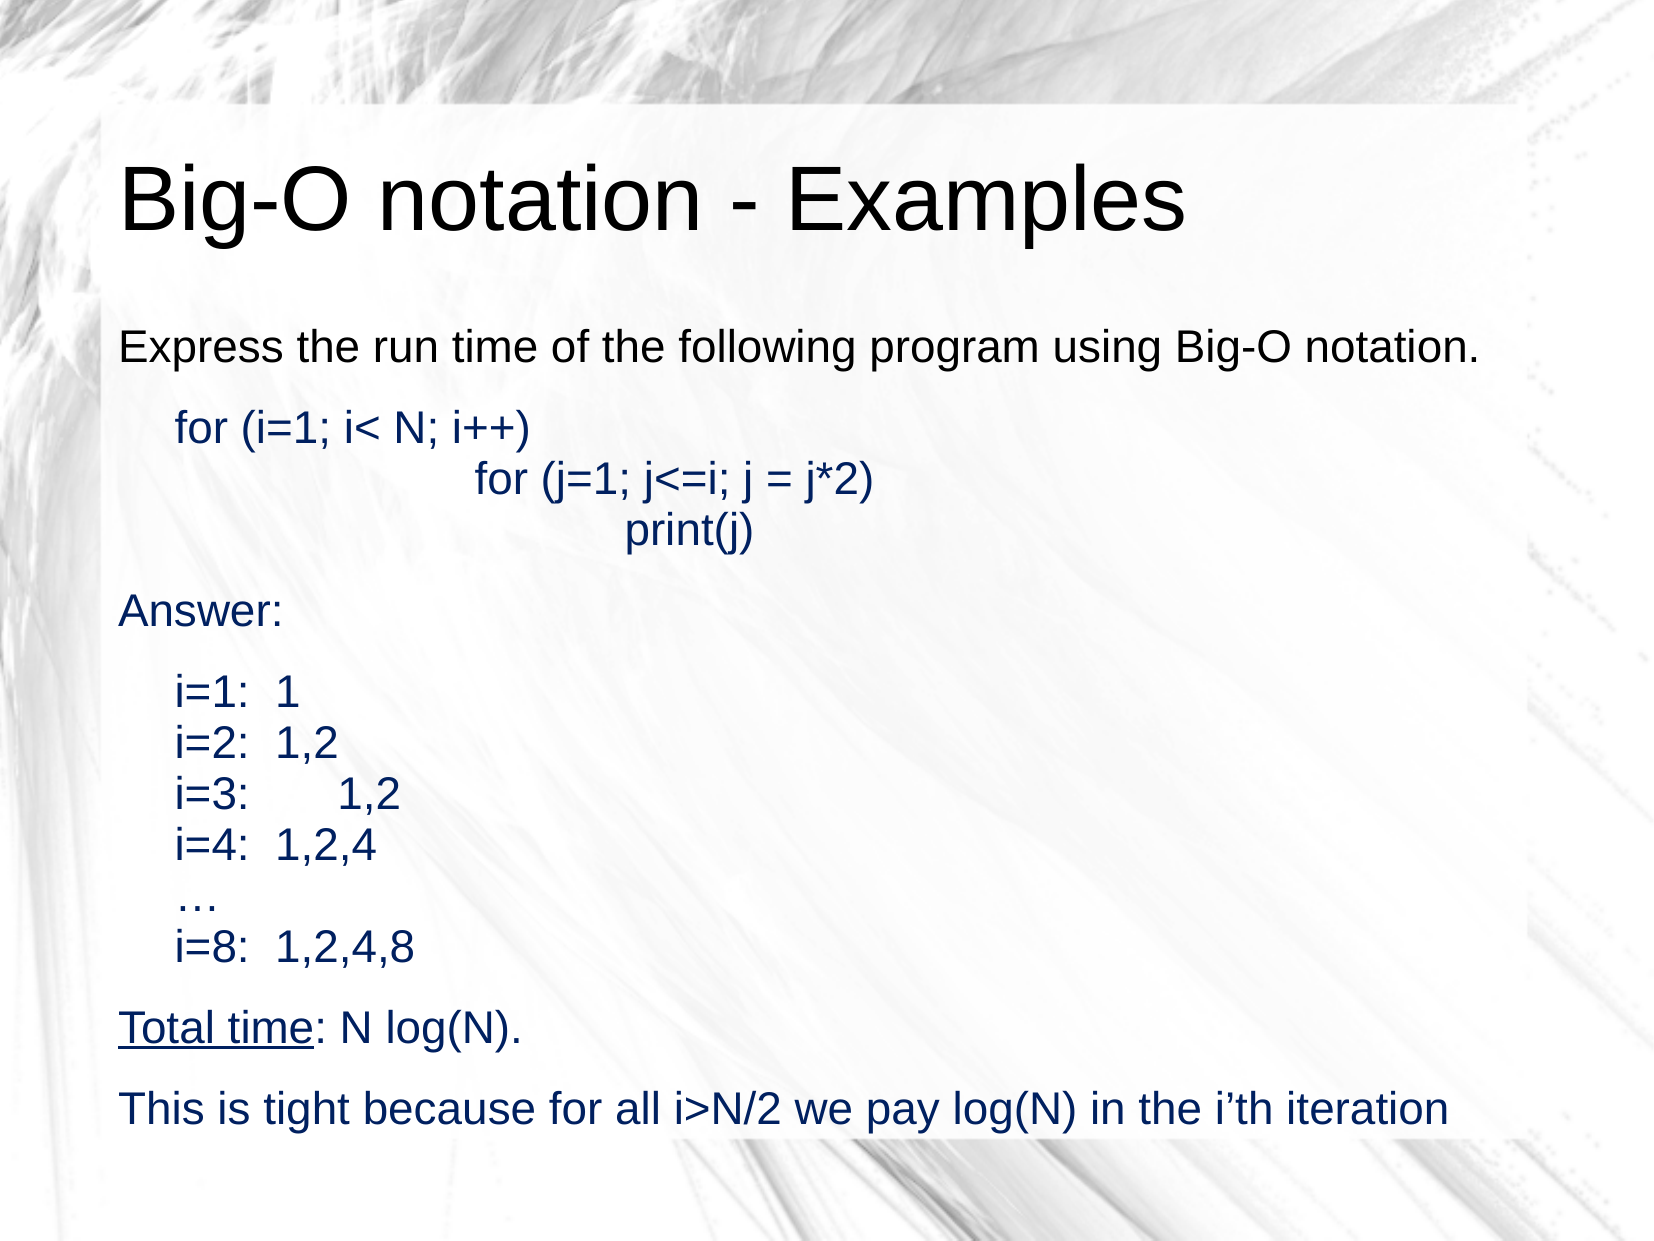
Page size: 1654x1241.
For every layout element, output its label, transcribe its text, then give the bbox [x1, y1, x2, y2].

title Big-O notation - Examples [118, 112, 1506, 281]
picture [0, 0, 1654, 1241]
list Express the run time of the following program using Big-O notation. for (i=1; i< N; i++) for (j=1; j<=i; j = j*2) print(j) Answer: i=1: 1 i=2: 1,2 i=3: 1,2 i=4: 1,2,4 … i=8: 1,2,4,8 Total time: N log(N). This is tight because for all i>N/2 we pay log(N) in the i’th iteration [118, 319, 1571, 1109]
